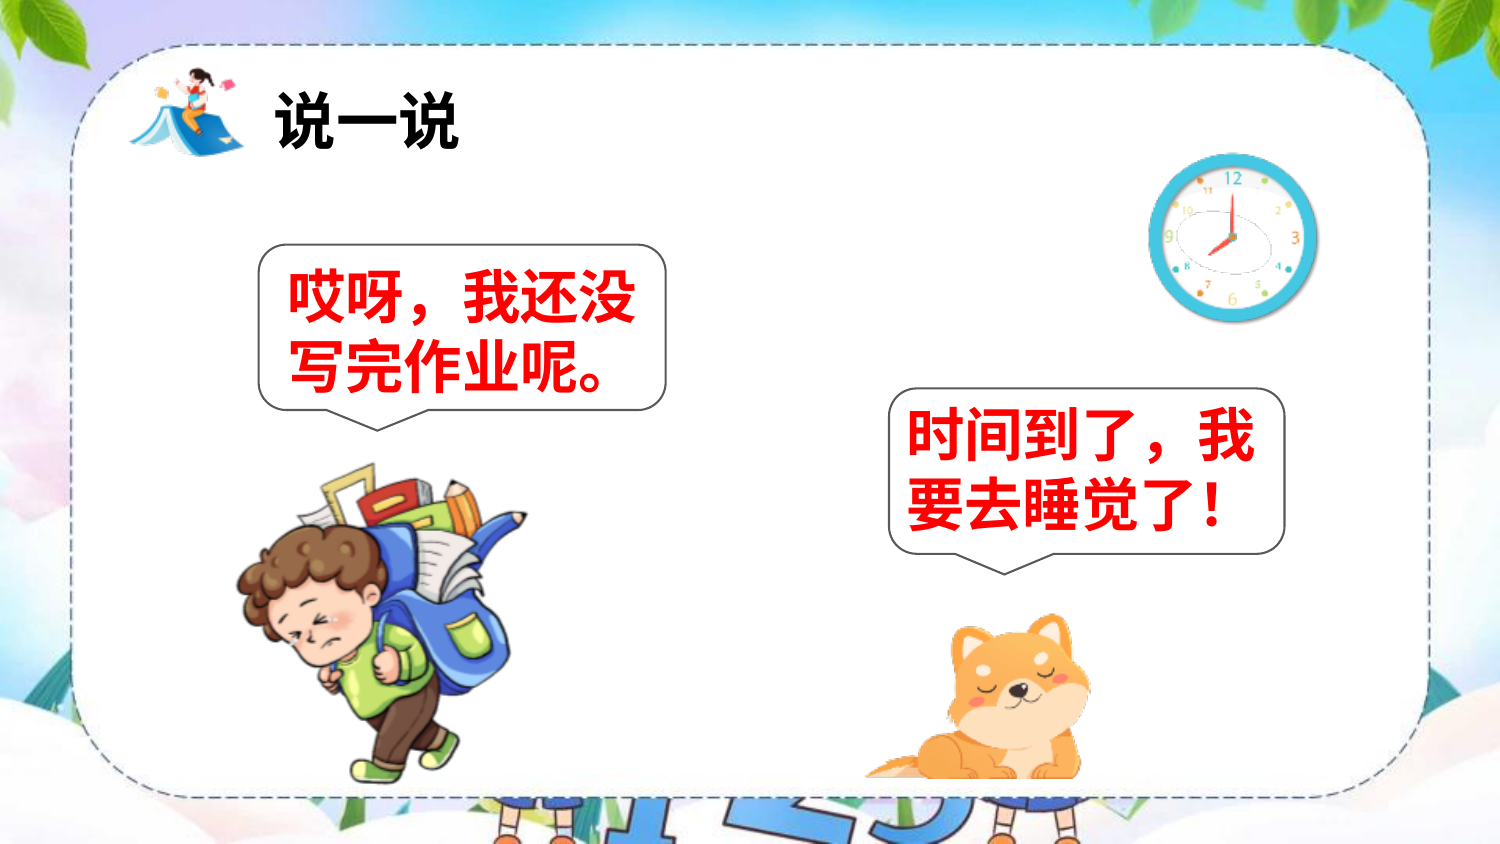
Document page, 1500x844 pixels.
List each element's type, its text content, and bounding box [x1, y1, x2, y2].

text_box 说一说 [259, 74, 491, 165]
picture [0, 0, 1500, 844]
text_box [258, 244, 666, 410]
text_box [888, 388, 1285, 554]
